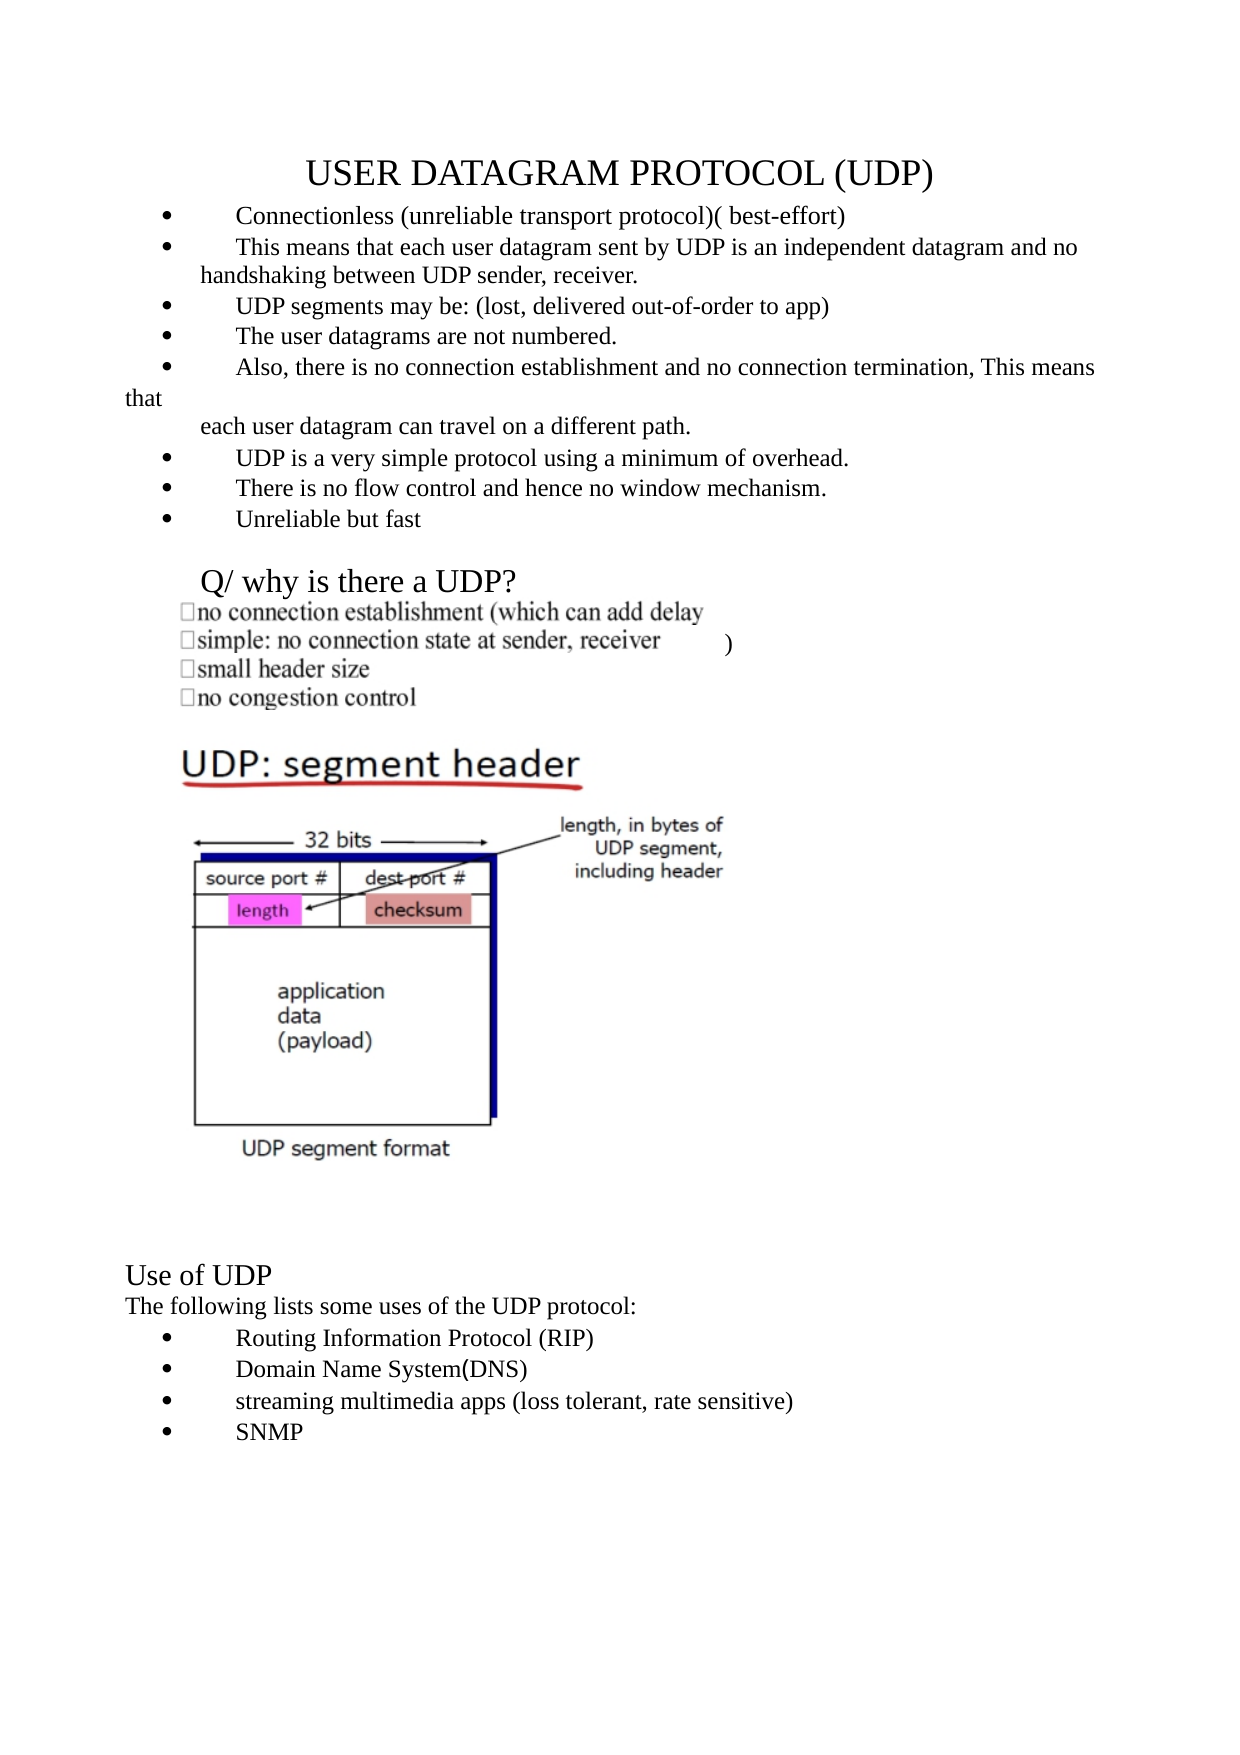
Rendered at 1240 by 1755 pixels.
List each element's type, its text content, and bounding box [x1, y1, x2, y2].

picture [177, 739, 730, 1163]
text_box USER DATAGRAM PROTOCOL (UDP)  Connectionless (unreliable transport protocol)( best-effort)  This means that each user datagram sent by UDP is an independent datagram and no handshaking between UDP sender, receiver.  UDP segments may be: (lost, delivered out-of-order to app)  The user datagrams are not numbered.  Also, there is no connection establishment and no connection termination, This means that each user datagram can travel on a different path.  UDP is a very simple protocol using a minimum of overhead.  There is no flow control and hence no window mechanism.  Unreliable but fast Q/ why is there a UDP? ) Use of UDP The following lists some uses of the UDP protocol:  Routing Information Protocol (RIP)  Domain Name System(DNS)  streaming multimedia apps (loss tolerant, rate sensitive)  SNMP [125, 149, 1103, 1415]
picture [178, 596, 714, 711]
